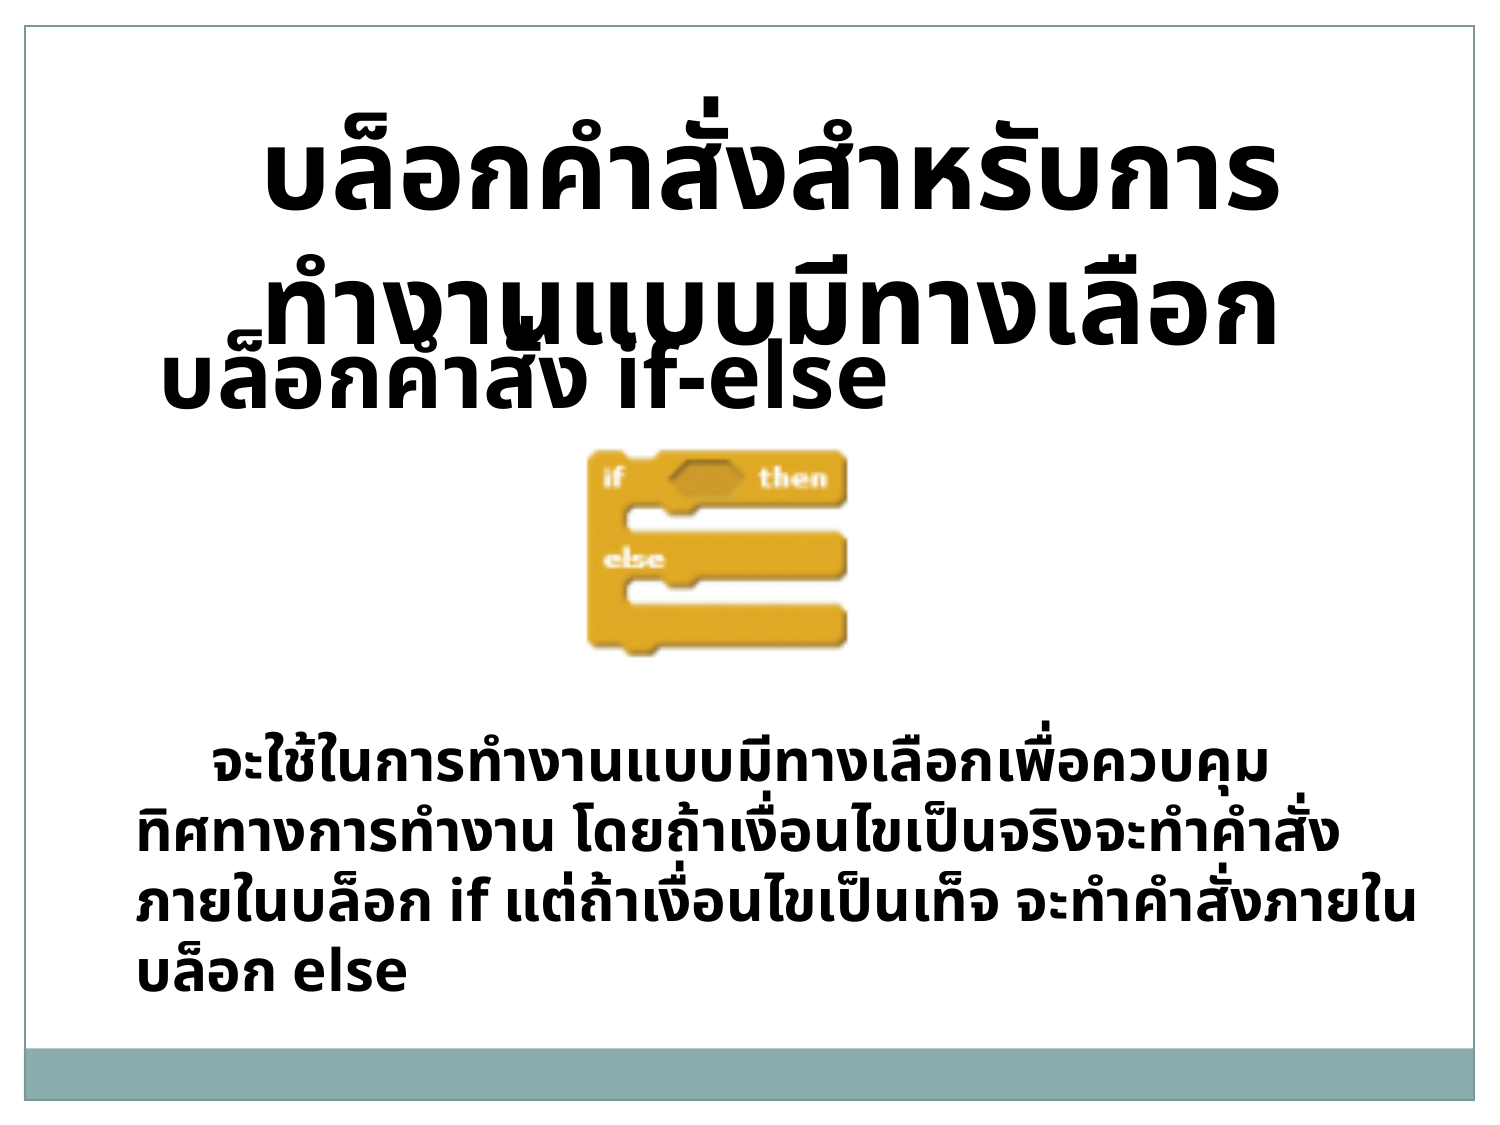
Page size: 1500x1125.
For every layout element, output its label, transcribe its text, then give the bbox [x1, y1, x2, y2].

text_box บล็อกคำสั่งสำหรับการทำงานแบบมีทางเลือก [96, 89, 1447, 375]
text_box บล็อกคำสั่ง if-else [144, 309, 1066, 434]
picture [572, 431, 868, 671]
text_box จะใช้ในการทำงานแบบมีทางเลือกเพื่อควบคุมทิศทางการทำงาน โดยถ้าเงื่อนไขเป็นจริงจะทำคำสั่งภายในบล็อก if แต่ถ้าเงื่อนไขเป็นเท็จ จะทำคำสั่งภายในบล็อก else [120, 715, 1436, 1011]
